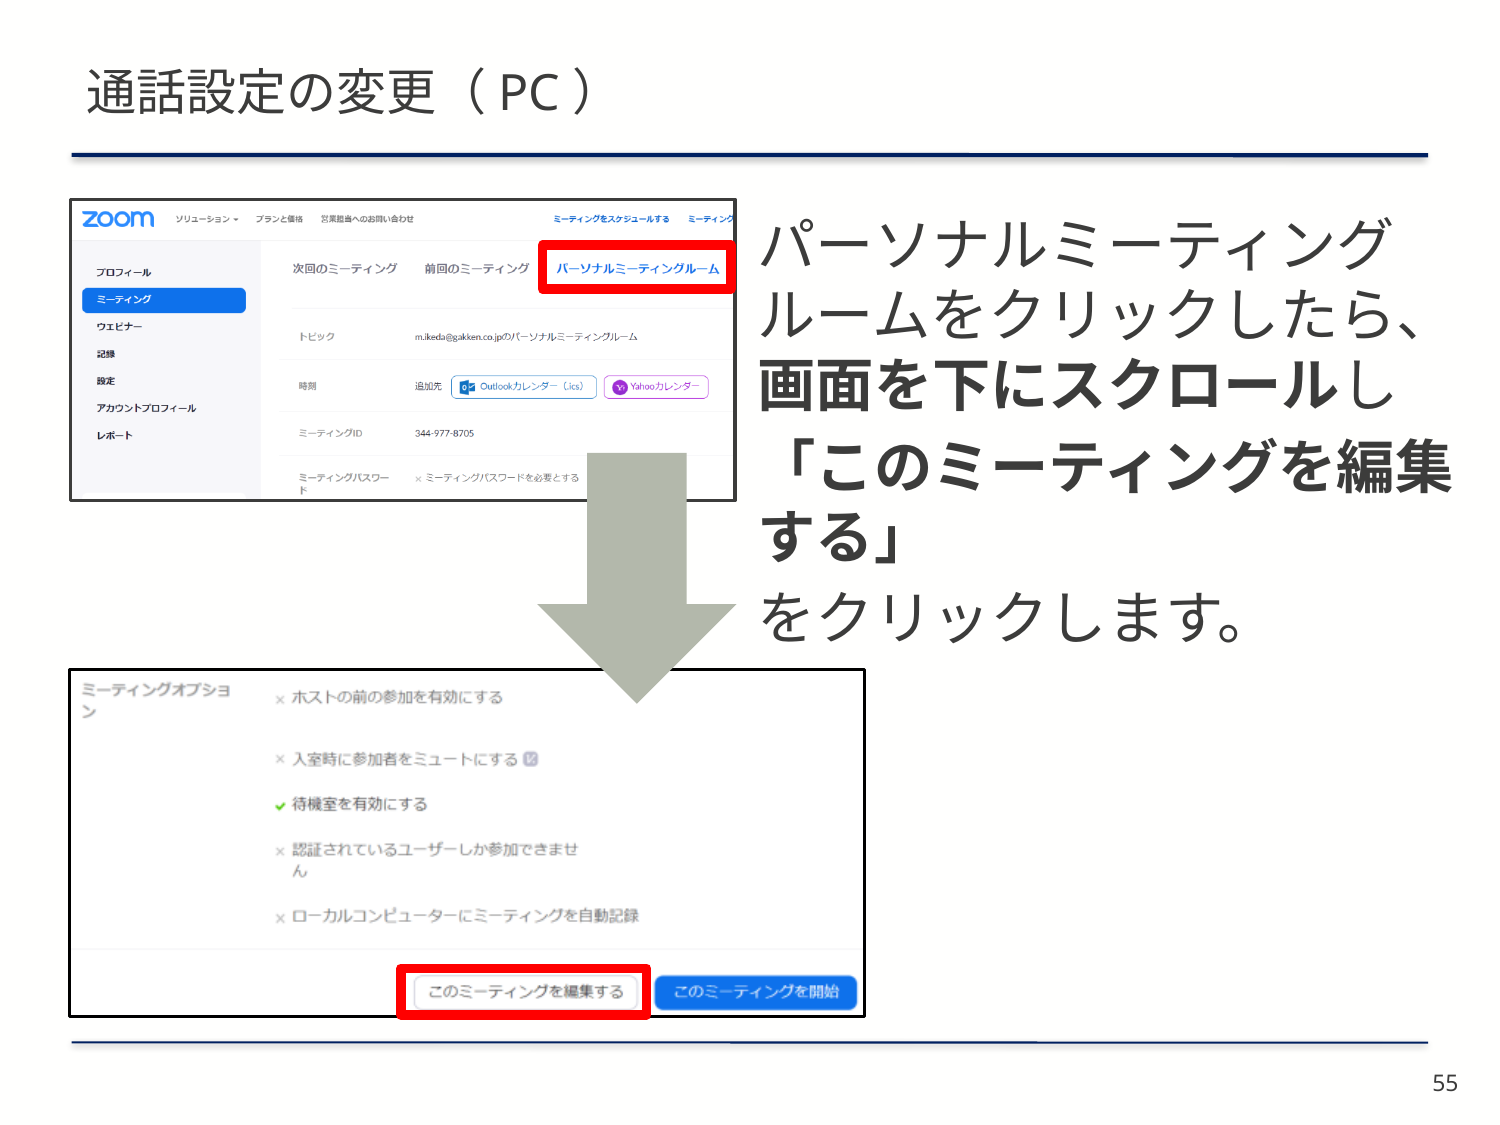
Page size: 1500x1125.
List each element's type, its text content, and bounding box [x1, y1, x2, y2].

picture [71, 200, 734, 500]
list パーソナルミーティング ルームをクリックしたら、画面を下にスクロールし 「このミーティングを編集する」 をクリックします。 [742, 200, 1489, 1013]
picture [71, 671, 864, 1016]
slide_number 55 [1417, 1055, 1489, 1113]
title 通話設定の変更（PC） [71, 37, 1429, 143]
text_box [535, 508, 739, 669]
